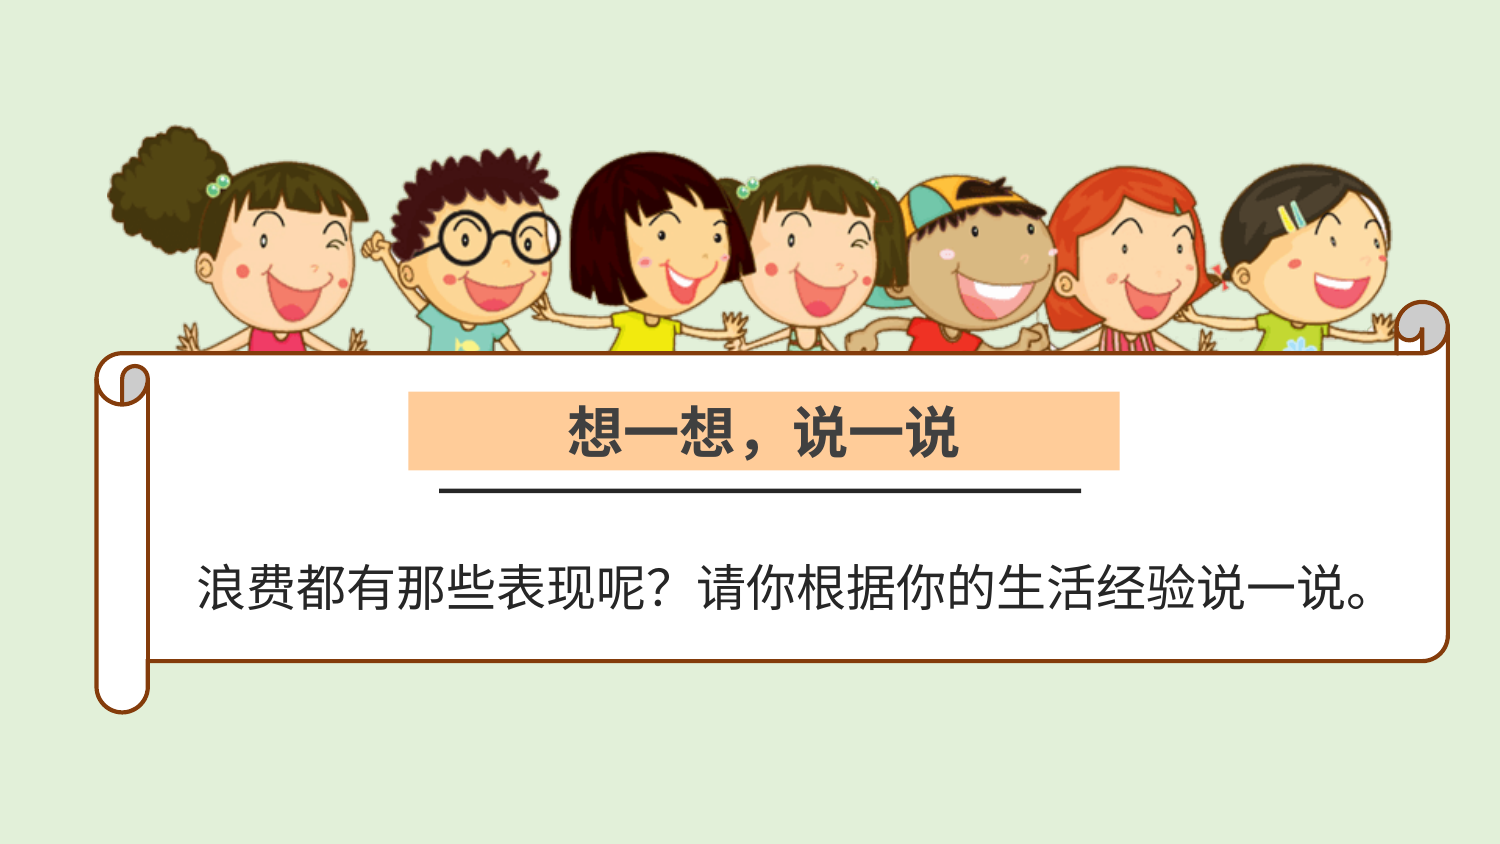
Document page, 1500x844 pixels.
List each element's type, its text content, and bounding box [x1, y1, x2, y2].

text_box [95, 300, 1449, 714]
text_box [438, 488, 1082, 494]
text_box 浪费都有那些表现呢？请你根据你的生活经验说一说。 [184, 521, 1416, 623]
picture [107, 124, 1402, 488]
